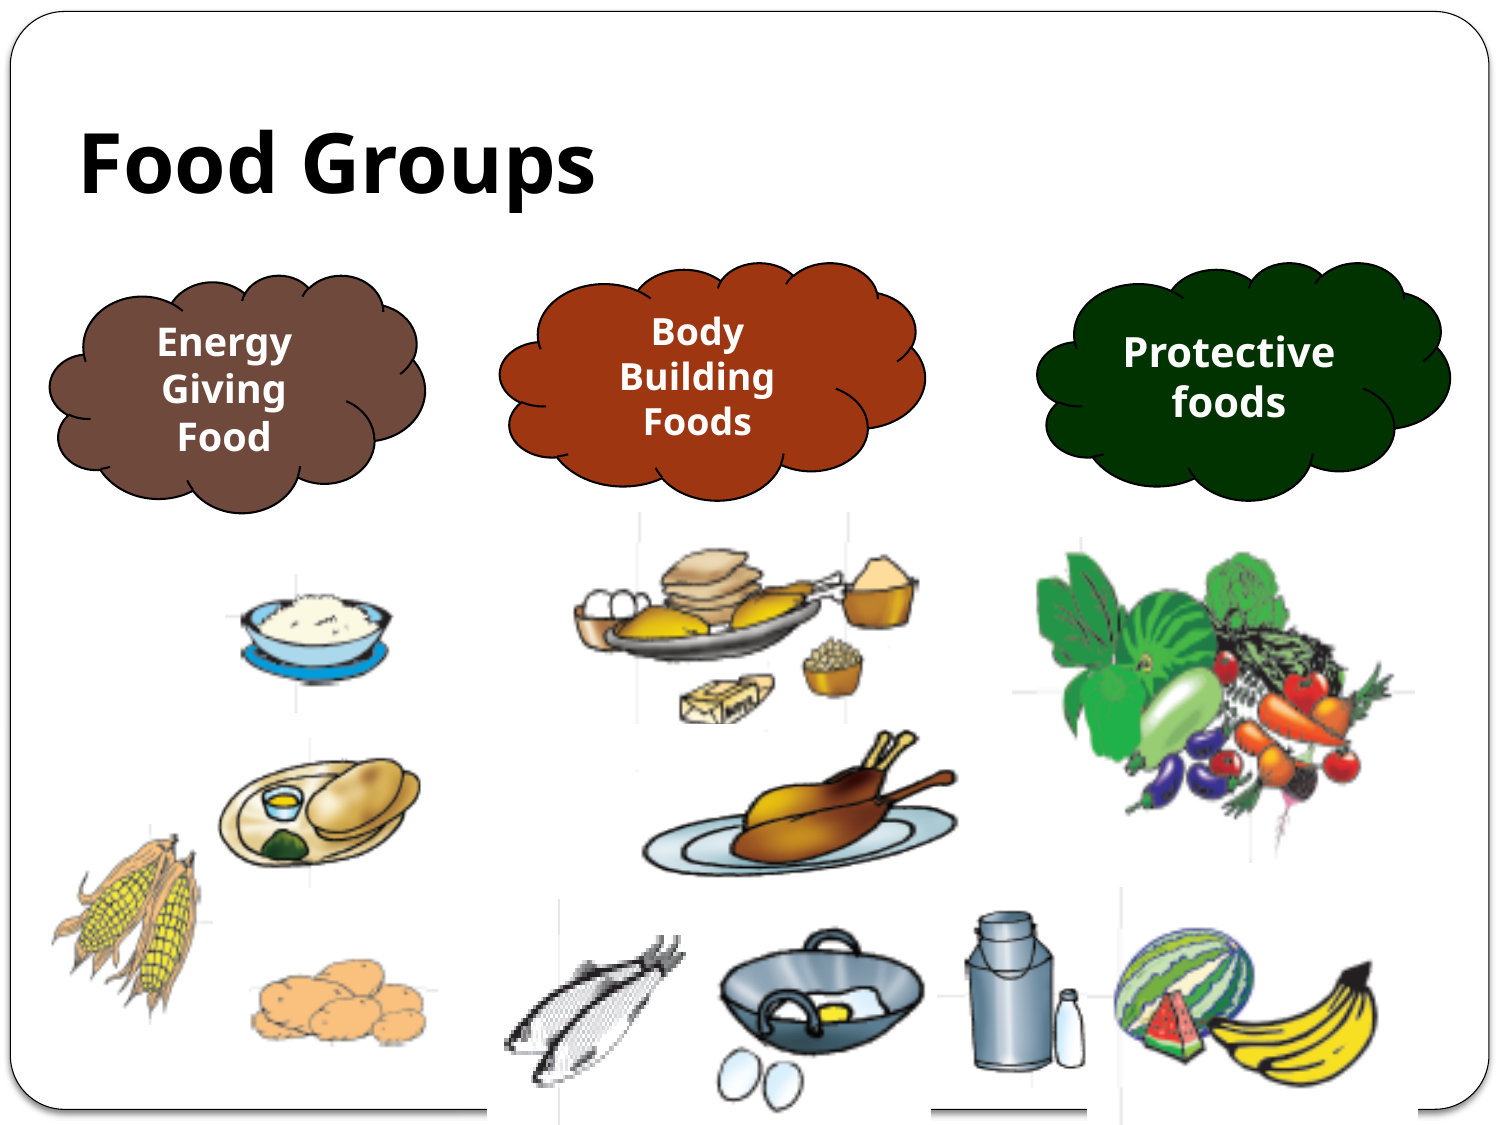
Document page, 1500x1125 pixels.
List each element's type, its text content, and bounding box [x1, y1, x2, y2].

picture [224, 574, 413, 713]
picture [937, 887, 1418, 1125]
picture [549, 512, 976, 888]
picture [487, 899, 931, 1125]
picture [249, 949, 438, 1076]
text_box Energy Giving Food [48, 274, 427, 515]
title Food Groups [62, 44, 1426, 226]
text_box Body Building Foods [498, 262, 927, 502]
text_box Protective foods [1036, 262, 1452, 502]
picture [1012, 537, 1415, 863]
picture [49, 737, 426, 1026]
